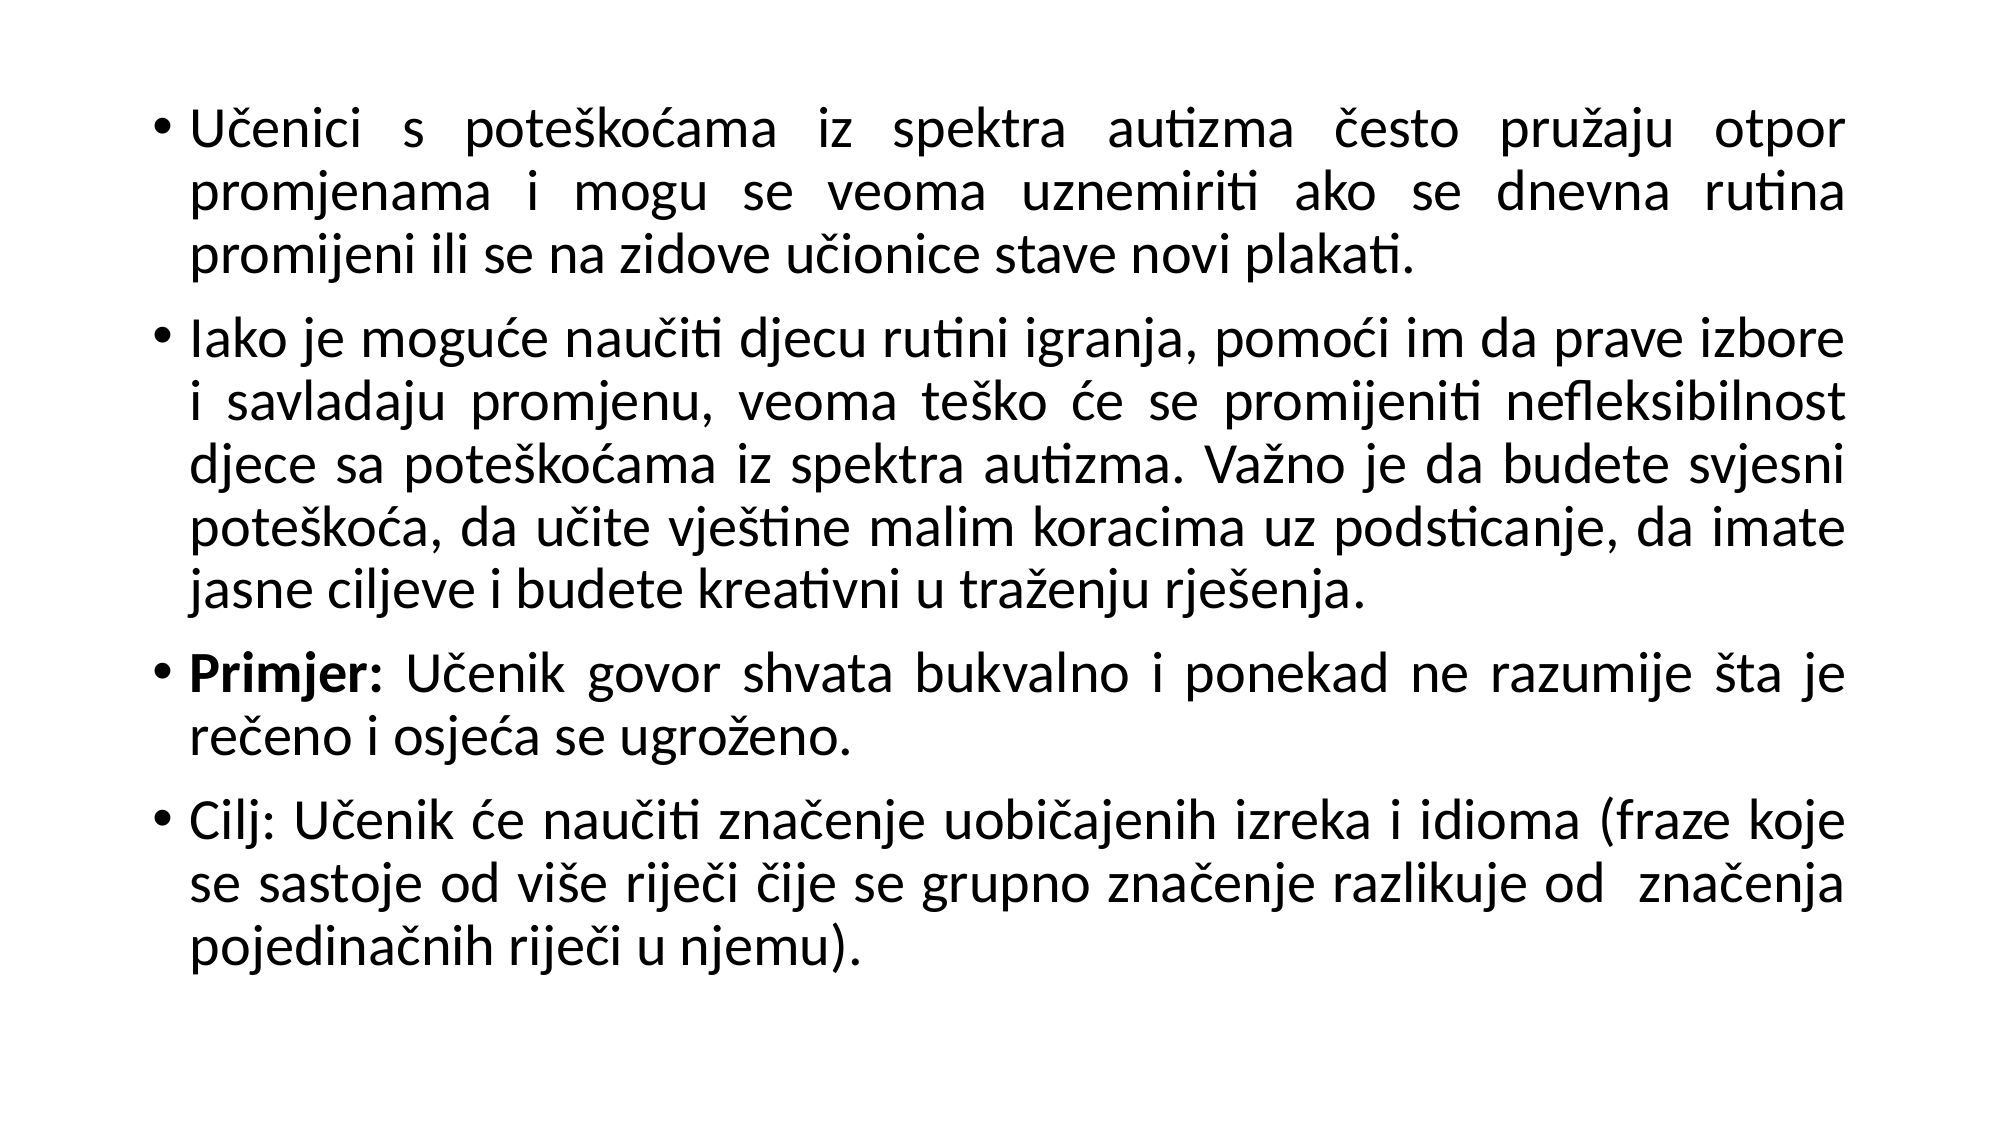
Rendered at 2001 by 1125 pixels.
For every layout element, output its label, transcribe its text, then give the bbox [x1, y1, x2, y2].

list Učenici s poteškoćama iz spektra autizma često pružaju otpor promjenama i mogu se veoma uznemiriti ako se dnevna rutina promijeni ili se na zidove učionice stave novi plakati. Iako je moguće naučiti djecu rutini igranja, pomoći im da prave izbore i savladaju promjenu, veoma teško će se promijeniti nefleksibilnost djece sa poteškoćama iz spektra autizma. Važno je da budete svjesni poteškoća, da učite vještine malim koracima uz podsticanje, da imate jasne ciljeve i budete kreativni u traženju rješenja. Primjer: Učenik govor shvata bukvalno i ponekad ne razumije šta je rečeno i osjeća se ugroženo. Cilj: Učenik će naučiti značenje uobičajenih izreka i idioma (fraze koje se sastoje od više riječi čije se grupno značenje razlikuje od značenja pojedinačnih riječi u njemu). [137, 89, 1863, 1014]
